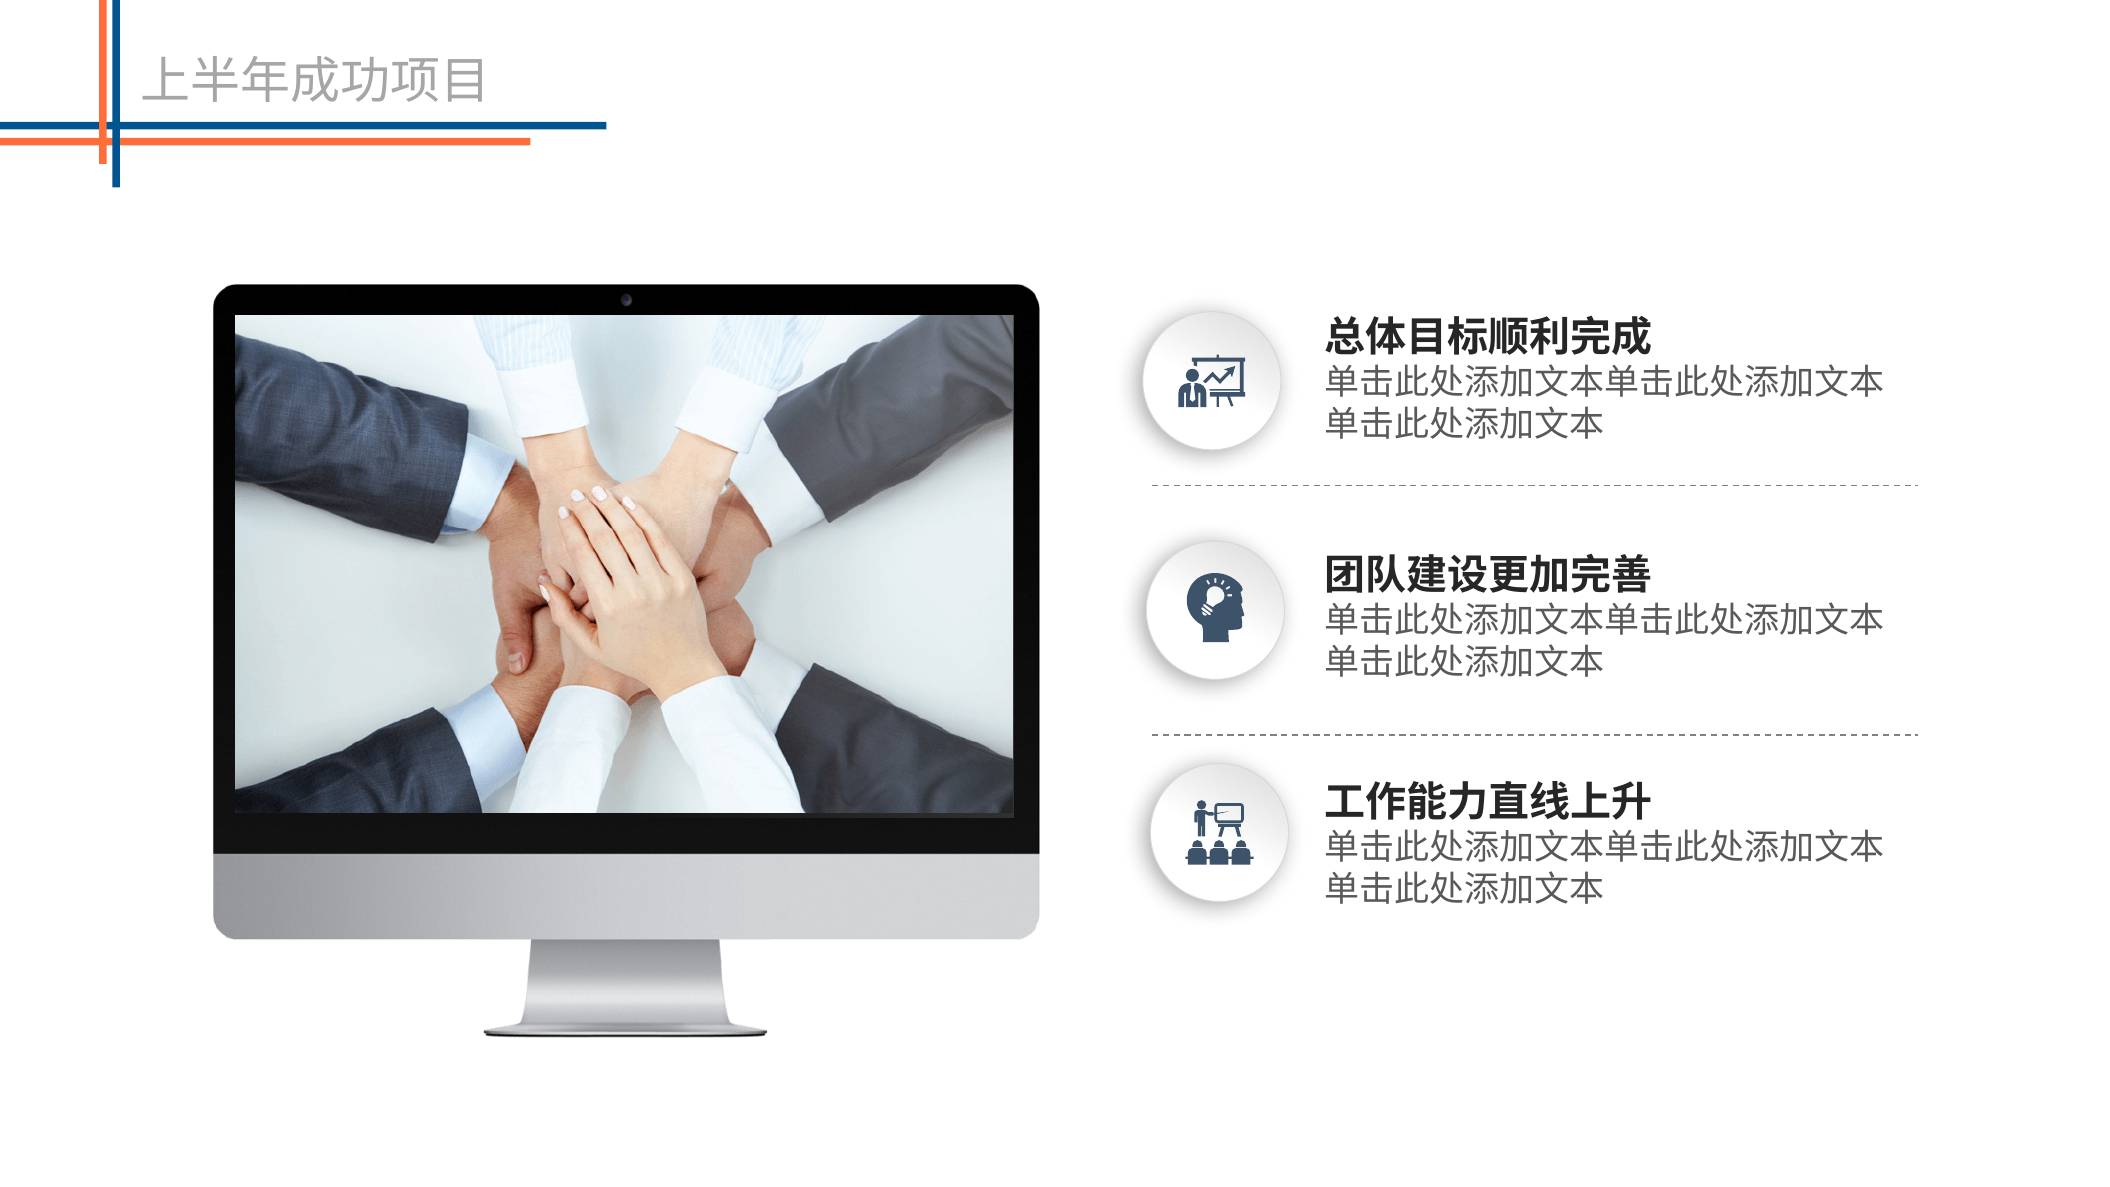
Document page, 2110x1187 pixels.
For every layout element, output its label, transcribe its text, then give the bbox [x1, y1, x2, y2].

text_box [1150, 763, 1289, 902]
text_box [1142, 311, 1281, 450]
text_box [0, 0, 789, 188]
text_box 团队建设更加完善 单击此处添加文本单击此处添加文本 单击此处添加文本 [1309, 541, 1952, 690]
text_box 总体目标顺利完成 单击此处添加文本单击此处添加文本 单击此处添加文本 [1309, 302, 1951, 451]
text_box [189, 267, 1060, 1058]
text_box 工作能力直线上升 单击此处添加文本单击此处添加文本 单击此处添加文本 [1309, 768, 1952, 917]
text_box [1146, 541, 1285, 680]
